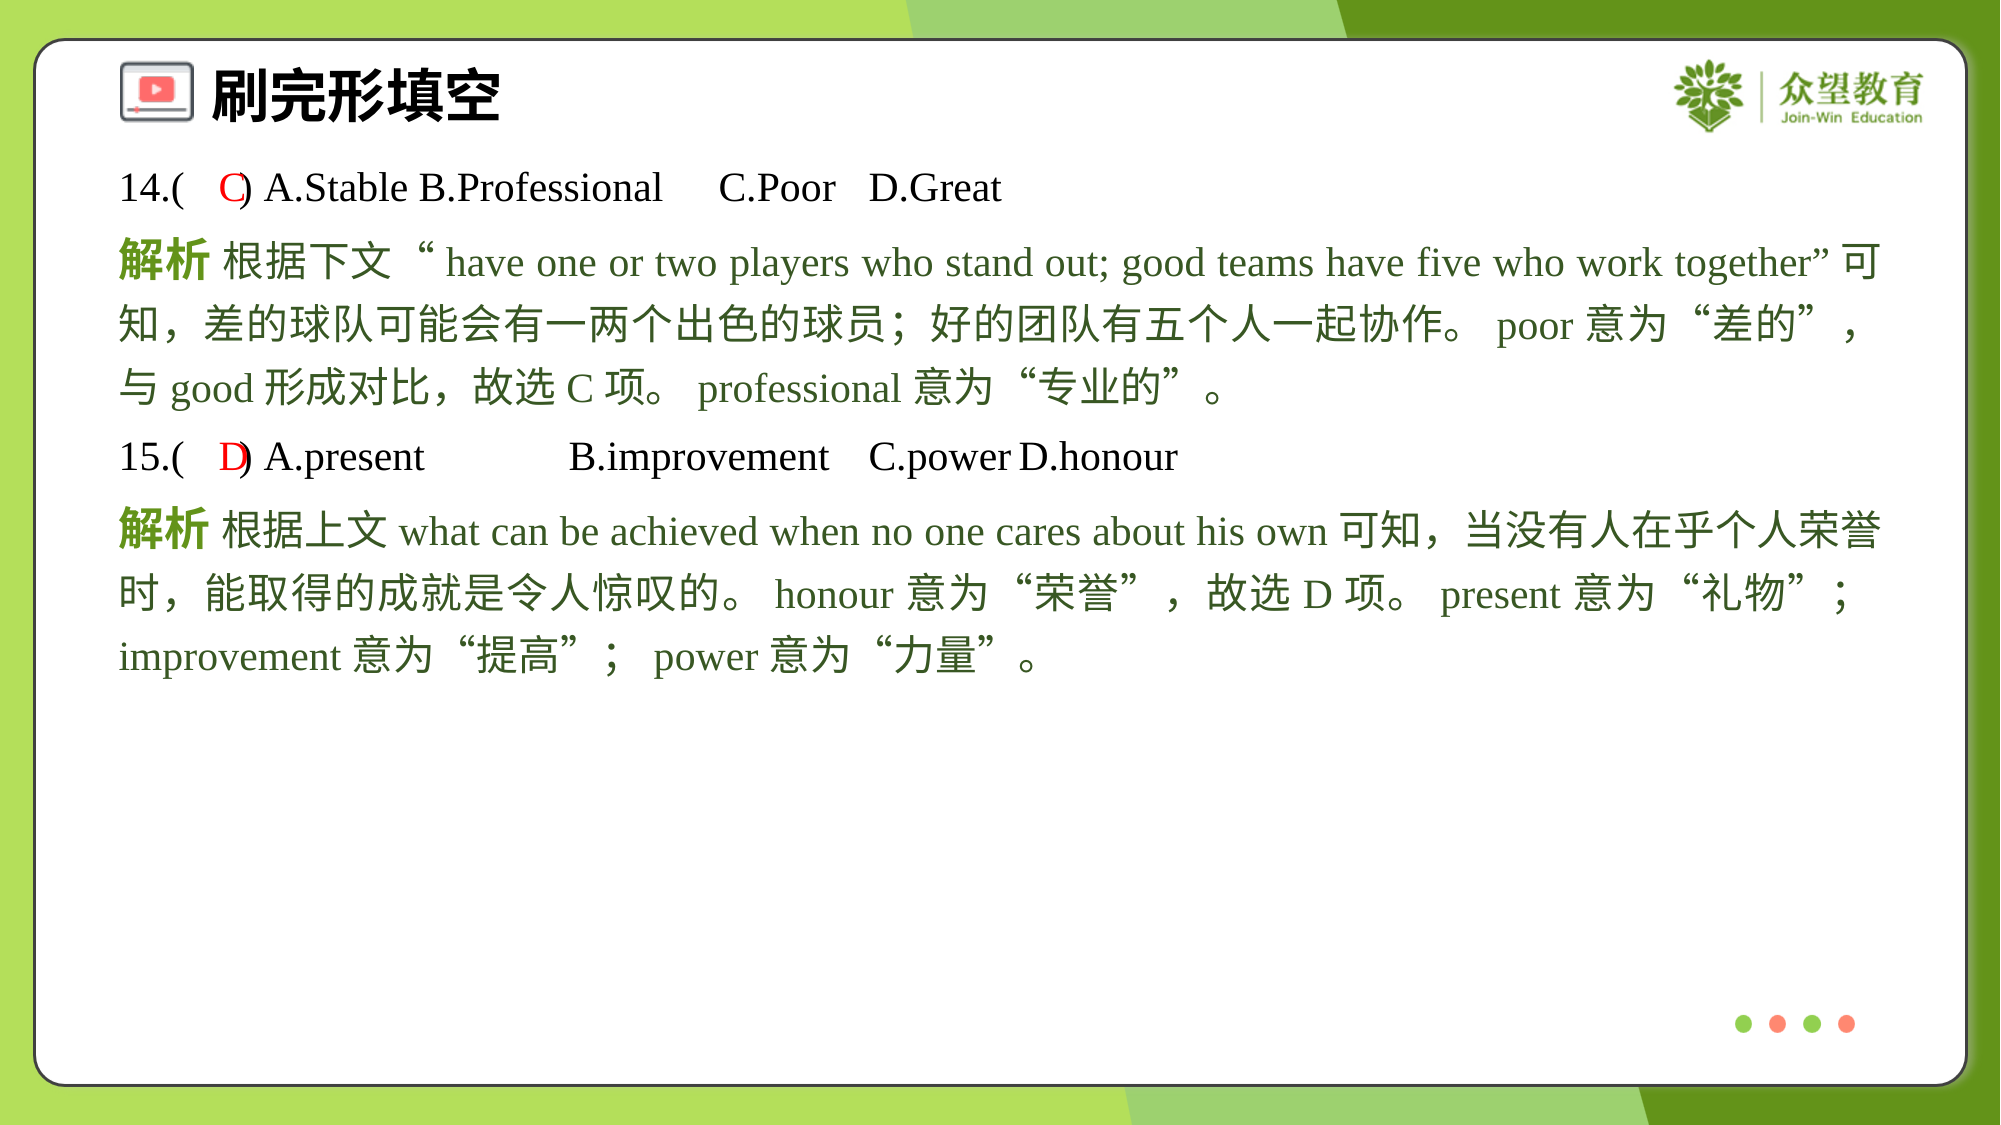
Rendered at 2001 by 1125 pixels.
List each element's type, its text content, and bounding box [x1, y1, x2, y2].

text_box 解析 根据上文what can be achieved when no one cares about his own可知，当没有人在乎个人荣誉时，能取得的成就是令人惊叹的。honour意为“荣誉”，故选D项。present意为“礼物”；improvement意为“提高”；power意为“力量”。 [118, 485, 1883, 680]
text_box 14.( ) A.Stable B.Professional C.Poor D.Great [262, 146, 1883, 210]
picture [0, 0, 2000, 1125]
text_box 14.( ) A.Stable B.Professional C.Poor D.Great [118, 146, 203, 210]
text_box 15.( ) A.present B.improvement C.power D.honour [118, 415, 203, 479]
text_box C [203, 146, 262, 210]
text_box 解析 根据下文“have one or two players who stand out; good teams have five who work together”可知，差的球队可能会有一两个出色的球员；好的团队有五个人一起协作。poor意为“差的”，与good形成对比，故选C项。professional意为“专业的”。 [118, 216, 1883, 411]
text_box D [203, 415, 264, 479]
text_box 15.( ) A.present B.improvement C.power D.honour [264, 415, 1883, 479]
